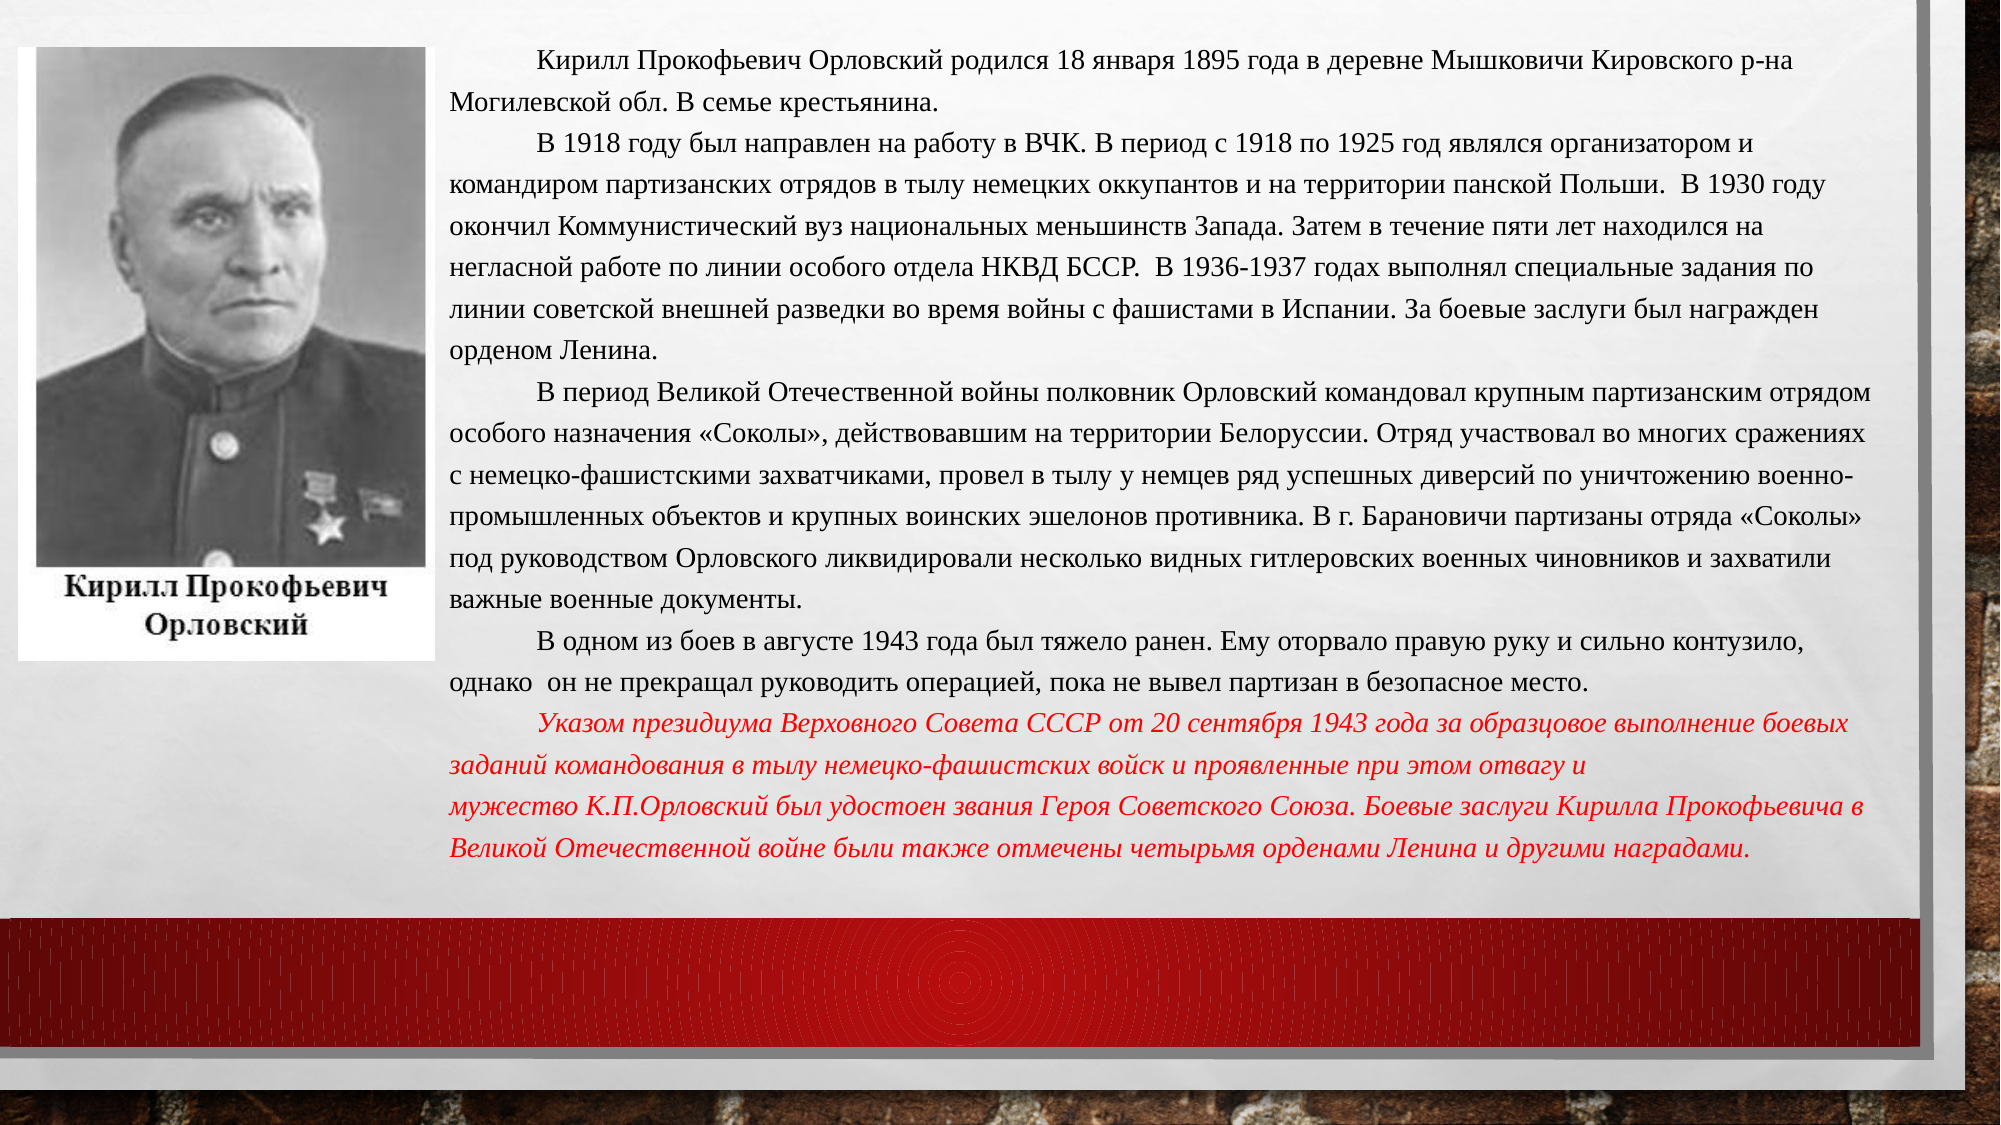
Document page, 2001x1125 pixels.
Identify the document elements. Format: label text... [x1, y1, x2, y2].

list Кирилл Прокофьевич Орловский родился 18 января 1895 года в деревне Мышковичи Кировского р-на Могилевской обл. В семье крестьянина. В 1918 году был направлен на работу в ВЧК. В период с 1918 по 1925 год являлся организатором и командиром партизанских отрядов в тылу немецких оккупантов и на территории панской Польши. В 1930 году окончил Коммунистический вуз национальных меньшинств Запада. Затем в течение пяти лет находился на негласной работе по линии особого отдела НКВД БССР. В 1936-1937 годах выполнял специальные задания по линии советской внешней разведки во время войны с фашистами в Испании. За боевые заслуги был награжден орденом Ленина. В период Великой Отечественной войны полковник Орловский командовал крупным партизанским отрядом особого назначения «Соколы», действовавшим на территории Белоруссии. Отряд участвовал во многих сражениях с немецко-фашистскими захватчиками, провел в тылу у немцев ряд успешных диверсий по уничтожению военно-промышленных объектов и крупных воинских эшелонов противника. В г. Барановичи партизаны отряда «Соколы» под руководством Орловского ликвидировали несколько видных гитлеровских военных чиновников и захватили важные военные документы. В одном из боев в августе 1943 года был тяжело ранен. Ему оторвало правую руку и сильно контузило, однако он не прекращал руководить операцией, пока не вывел партизан в безопасное место. Указом президиума Верховного Совета СССР от 20 сентября 1943 года за образцовое выполнение боевых заданий командования в тылу немецко-фашистских войск и проявленные при этом отвагу и мужество К.П.Орловский был удостоен звания Героя Советского Союза. Боевые заслуги Кирилла Прокофьевича в Великой Отечественной войне были также отмечены четырьмя орденами Ленина и другими наградами. [434, 26, 1890, 900]
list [18, 46, 435, 661]
picture [0, 0, 2000, 1125]
